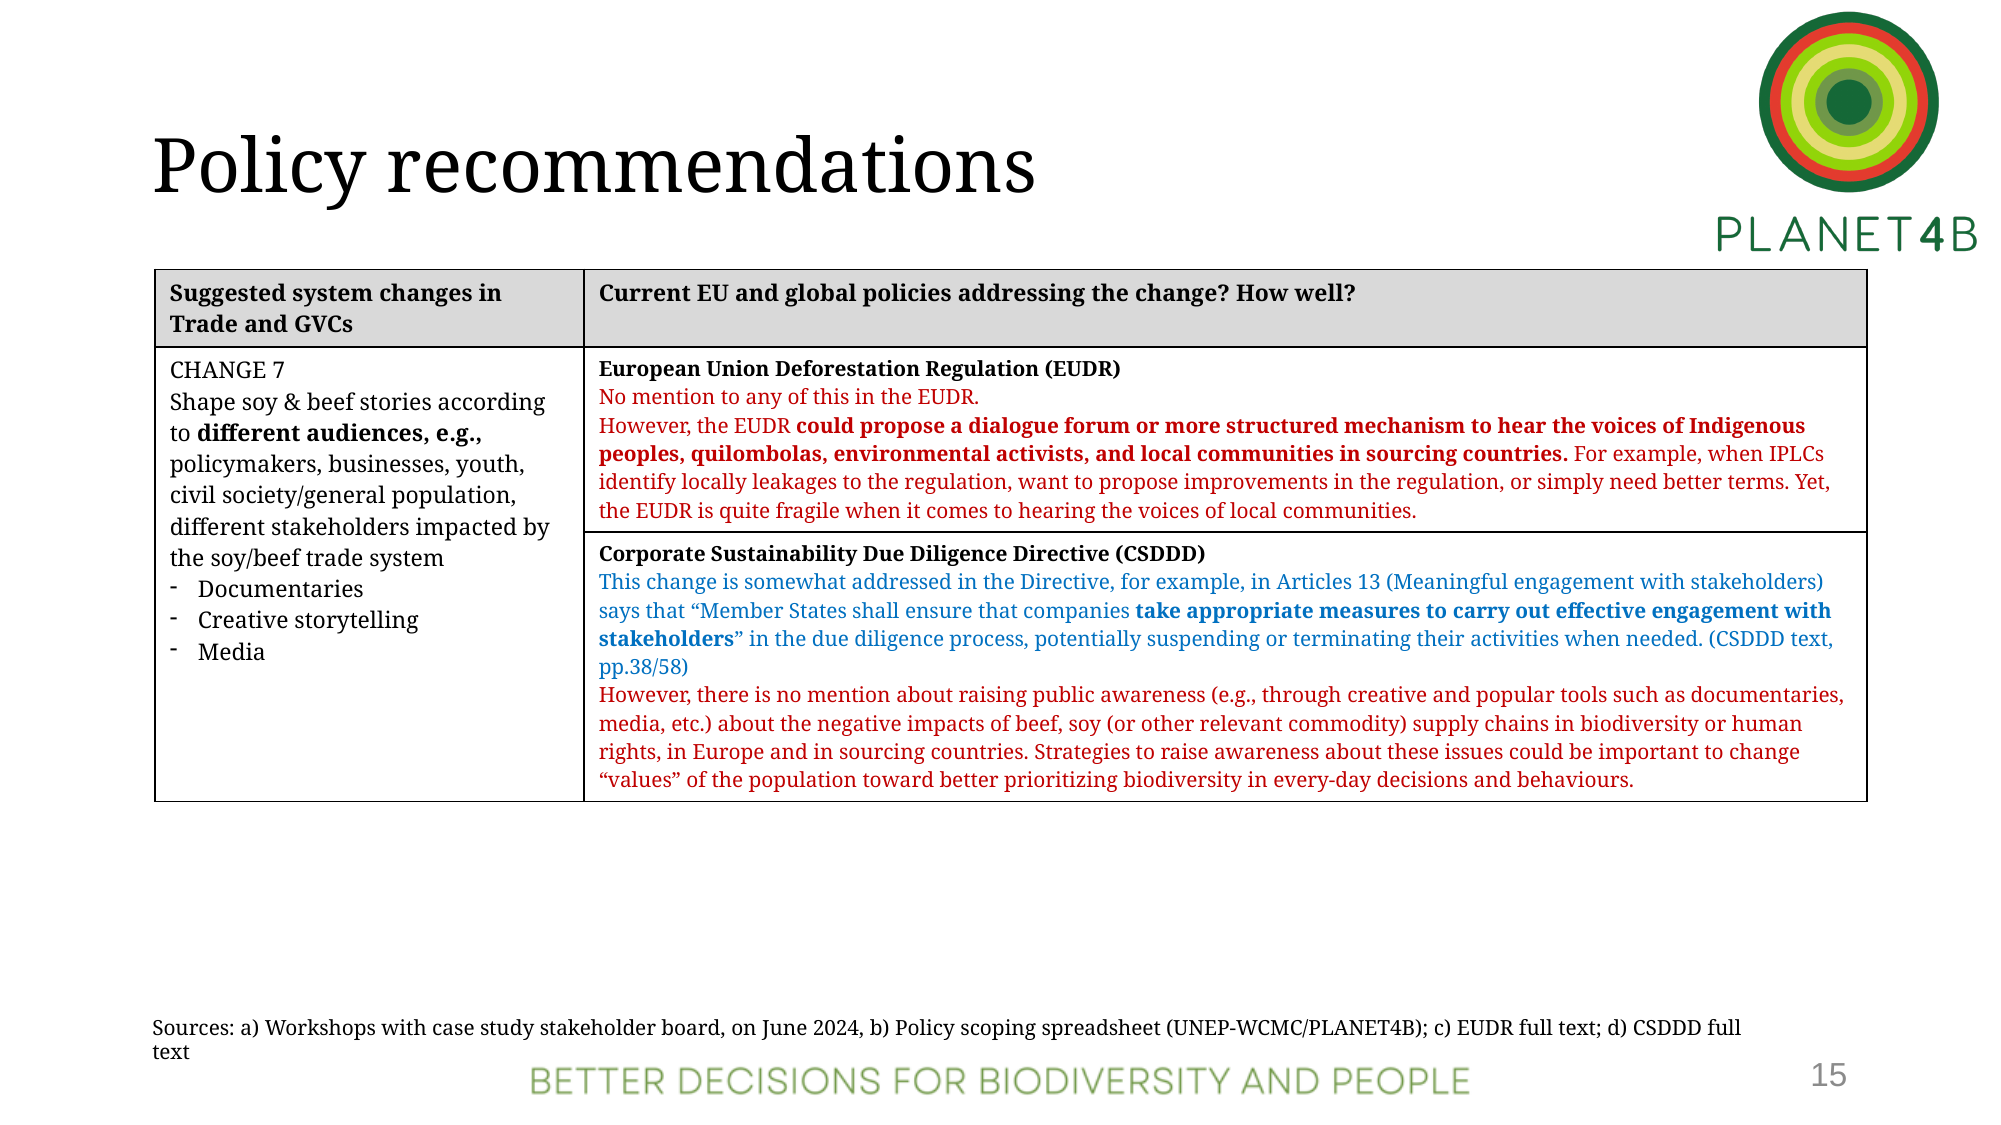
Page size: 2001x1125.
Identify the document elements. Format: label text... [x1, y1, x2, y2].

table_header Suggested system changes in Trade and GVCs [156, 278, 583, 346]
text_box Sources: a) Workshops with case study stakeholder board, on June 2024, b) Policy scoping spreadsheet (UNEP-WCMC/PLANET4B); c) EUDR full text; d) CSDDD full text [137, 956, 1783, 1072]
table_header Current EU and global policies addressing the change? How well? [585, 270, 1866, 346]
title Policy recommendations [137, 59, 1863, 278]
picture [514, 1072, 1486, 1113]
slide_number 15 [1412, 1042, 1863, 1103]
table_cell Corporate Sustainability Due Diligence Directive (CSDDD) This change is somewhat addressed in the Directive, for example, in Articles 13 (Meaningful engagement with stakeholders) says that “Member States shall ensure that companies take appropriate measures to carry out effective engagement with stakeholders” in the due diligence process, potentially suspending or terminating their activities when needed. (CSDDD text, pp.38/58) However, there is no mention about raising public awareness (e.g., through creative and popular tools such as documentaries, media, etc.) about the negative impacts of beef, soy (or other relevant commodity) supply chains in biodiversity or human rights, in Europe and in sourcing countries. Strategies to raise awareness about these issues could be important to change “values” of the population toward better prioritizing biodiversity in every-day decisions and behaviours. [585, 533, 1866, 801]
table_cell European Union Deforestation Regulation (EUDR) No mention to any of this in the EUDR. However, the EUDR could propose a dialogue forum or more structured mechanism to hear the voices of Indigenous peoples, quilombolas, environmental activists, and local communities in sourcing countries. For example, when IPLCs identify locally leakages to the regulation, want to propose improvements in the regulation, or simply need better terms. Yet, the EUDR is quite fragile when it comes to hearing the voices of local communities. [585, 348, 1866, 531]
table_cell CHANGE 7 Shape soy & beef stories according to different audiences, e.g., policymakers, businesses, youth, civil society/general population, different stakeholders impacted by the soy/beef trade system Documentaries Creative storytelling Media [156, 348, 583, 801]
picture [1708, 1, 1986, 263]
